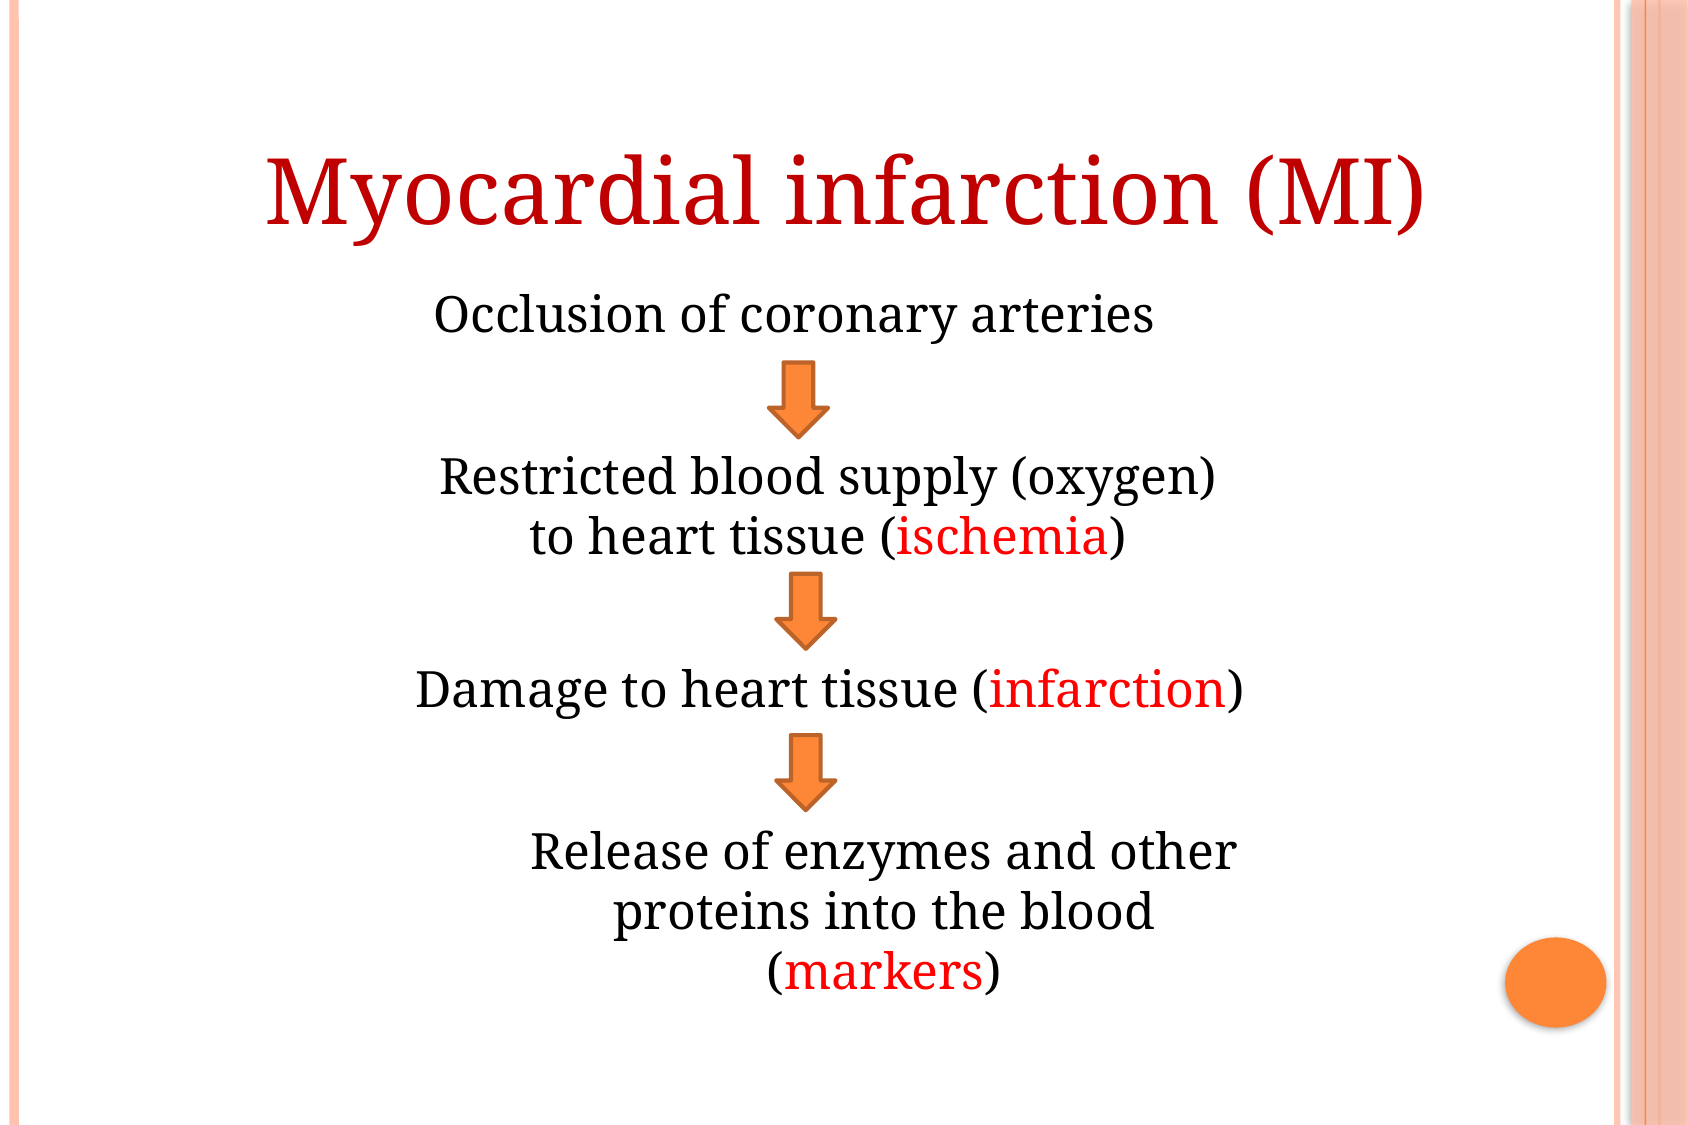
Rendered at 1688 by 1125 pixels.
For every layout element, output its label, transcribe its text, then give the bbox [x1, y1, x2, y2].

text_box Occlusion of coronary arteries [418, 274, 1170, 350]
text_box [774, 733, 838, 813]
text_box Release of enzymes and other proteins into the blood (markers) [424, 812, 1269, 1008]
text_box Restricted blood supply (oxygen) to heart tissue (ischemia) [406, 437, 1250, 573]
text_box [766, 360, 831, 440]
text_box [774, 571, 838, 651]
text_box Myocardial infarction (MI) [156, 125, 1538, 250]
text_box Damage to heart tissue (infarction) [400, 649, 1272, 725]
